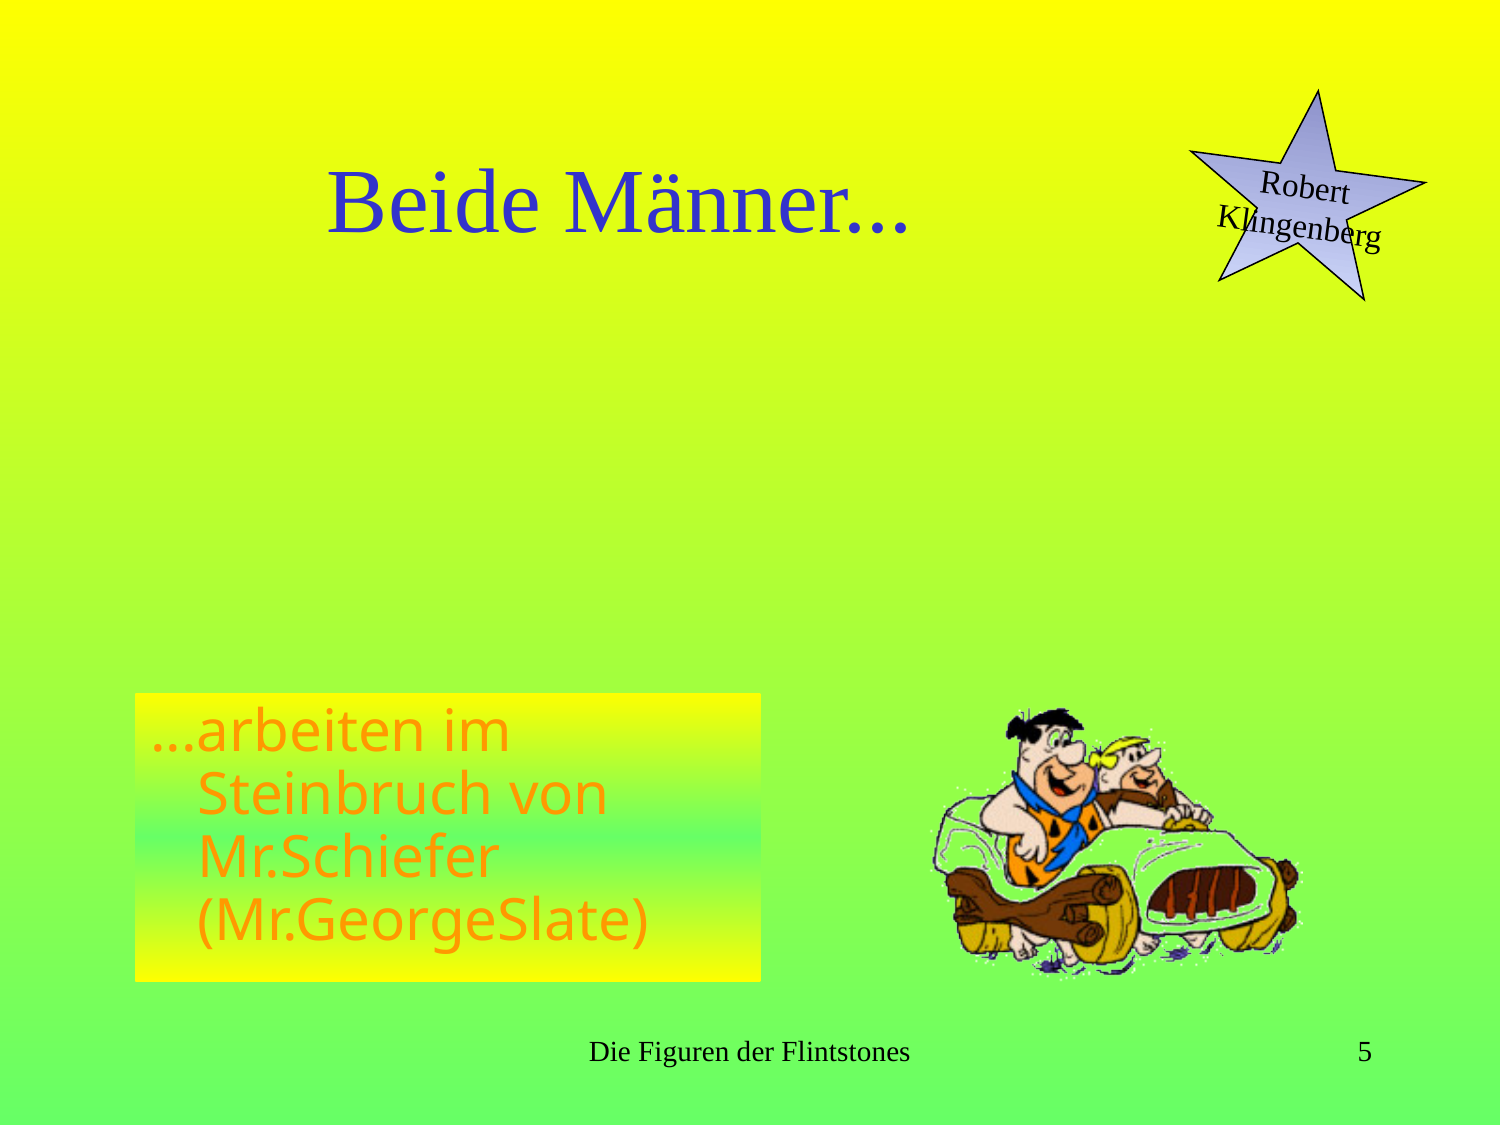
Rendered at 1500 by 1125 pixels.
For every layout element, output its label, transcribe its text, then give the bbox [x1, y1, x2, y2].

slide_number 5 [1074, 1024, 1388, 1101]
footer Die Figuren der Flintstones [512, 1024, 988, 1101]
picture [926, 680, 1303, 1017]
list ...arbeiten im Steinbruch von Mr.Schiefer (Mr.GeorgeSlate) [135, 693, 761, 982]
title Beide Männer... [112, 101, 1129, 290]
